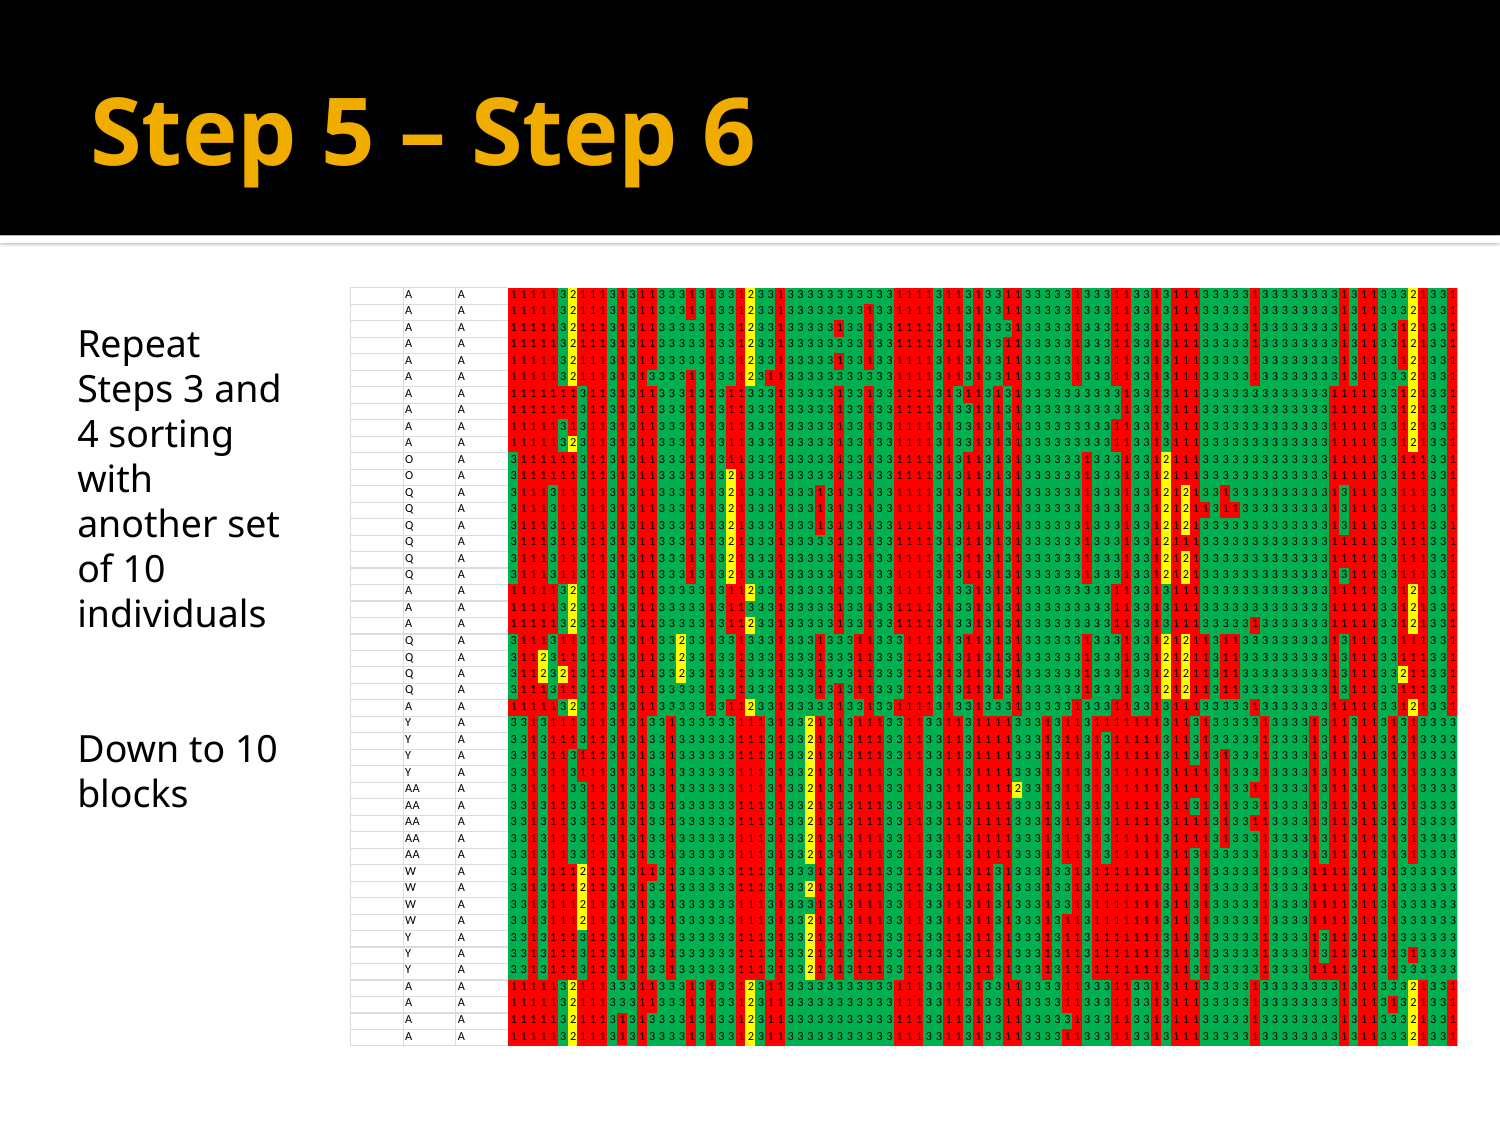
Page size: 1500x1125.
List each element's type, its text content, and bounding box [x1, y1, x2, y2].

title Step 5 – Step 6 [75, 25, 1425, 231]
text_box Repeat Steps 3 and 4 sorting with another set of 10 individuals Down to 10 blocks [62, 312, 313, 823]
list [349, 287, 1459, 1047]
